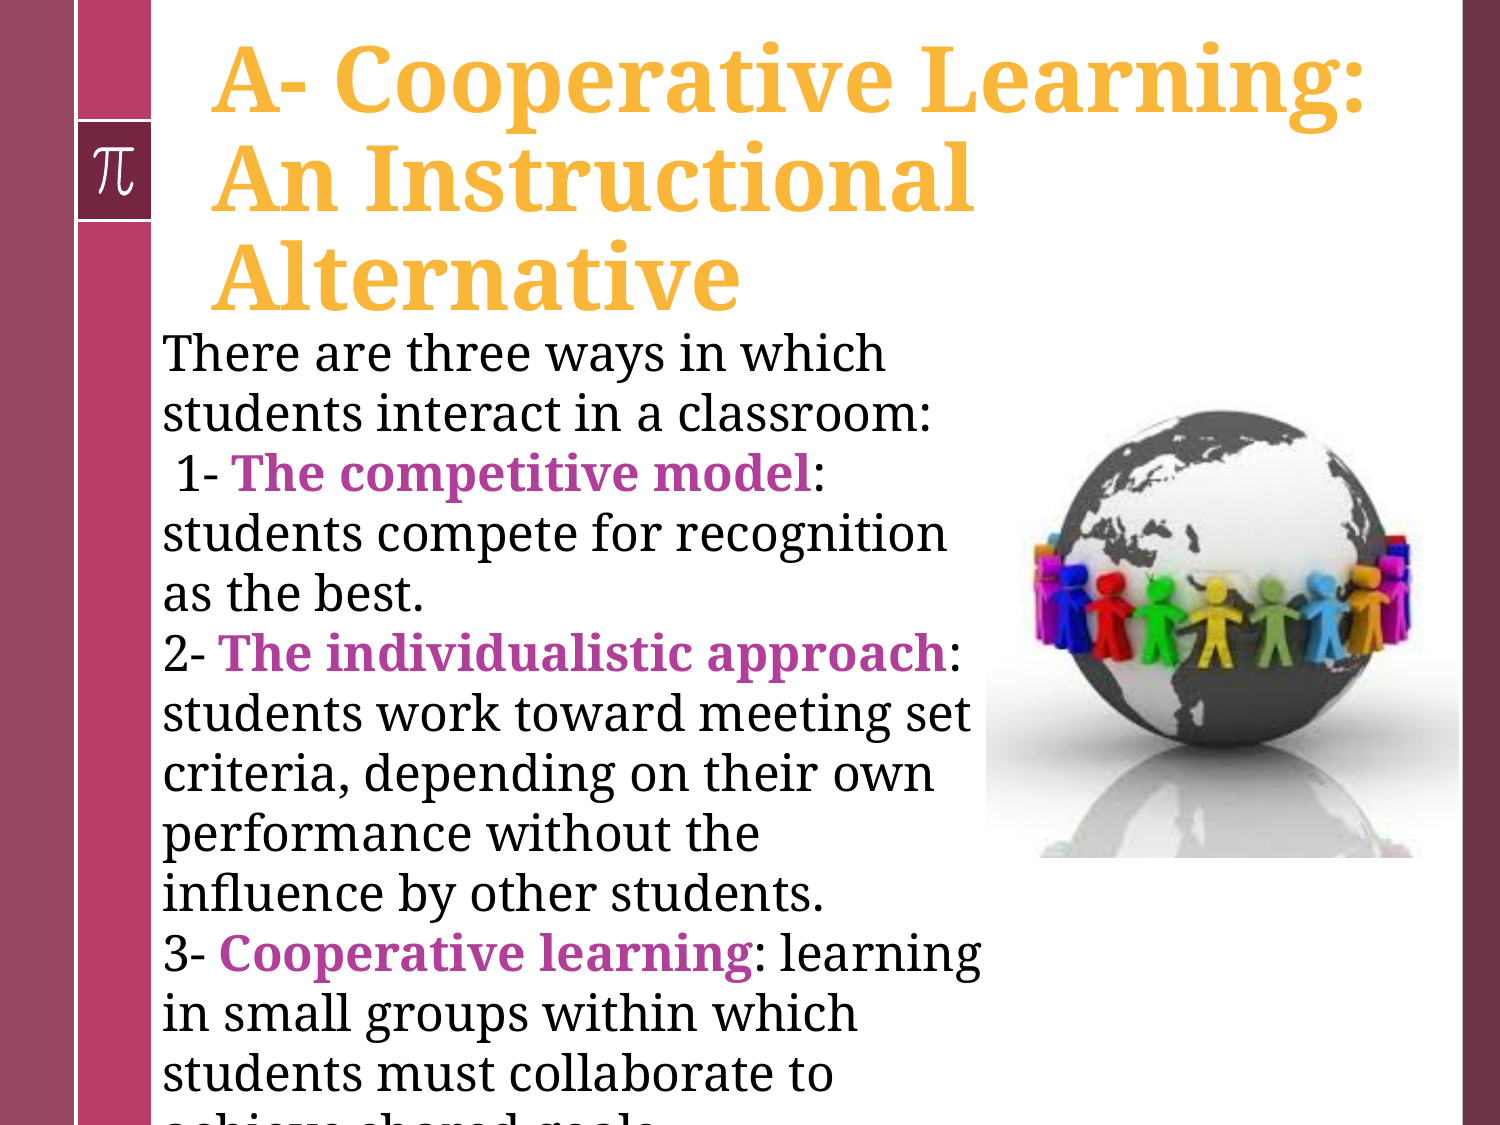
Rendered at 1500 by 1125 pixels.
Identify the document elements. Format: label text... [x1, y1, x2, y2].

text_box There are three ways in which students interact in a classroom: 1- The competitive model: students compete for recognition as the best. 2- The individualistic approach: students work toward meeting set criteria, depending on their own performance without the influence by other students. 3- Cooperative learning: learning in small groups within which students must collaborate to achieve shared goals. [147, 314, 1010, 1125]
picture [986, 385, 1459, 858]
title A- Cooperative Learning: An Instructional Alternative [196, 29, 1400, 339]
